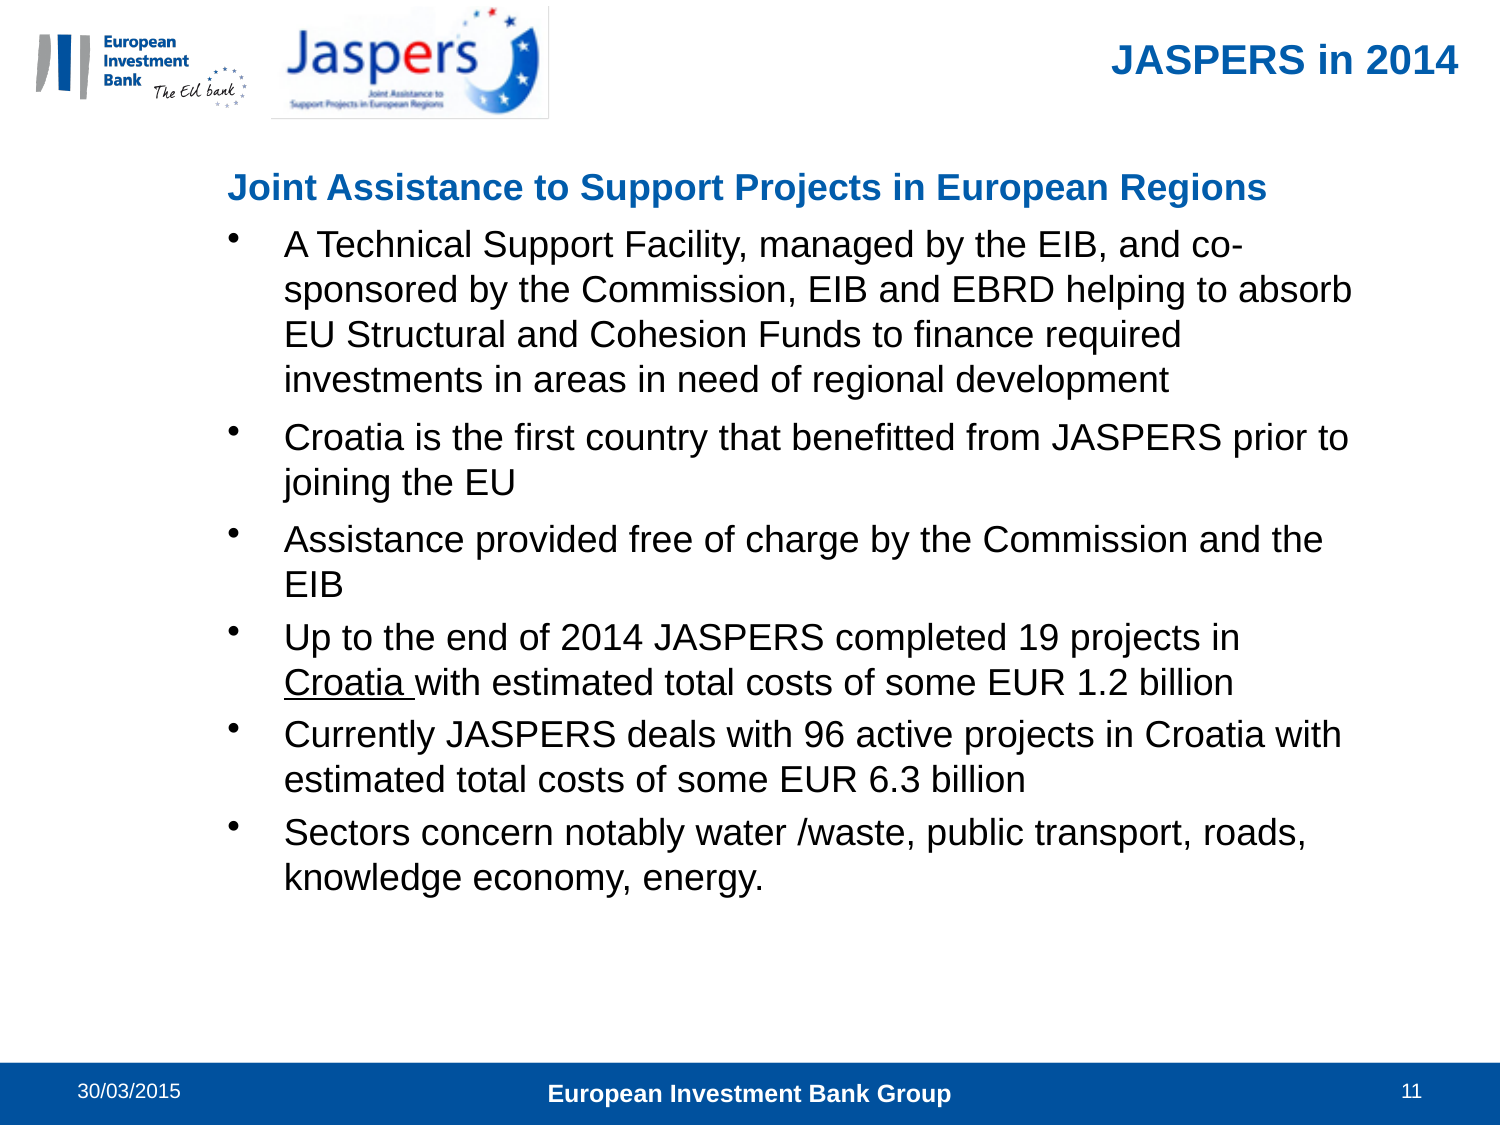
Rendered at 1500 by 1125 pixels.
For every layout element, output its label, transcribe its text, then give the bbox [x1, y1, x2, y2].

picture [0, 0, 1500, 1125]
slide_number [62, 1070, 225, 1125]
footer European Investment Bank Group [230, 1070, 1270, 1125]
slide_number 11 [1275, 1070, 1438, 1125]
title JASPERS in 2014 [553, 7, 1459, 108]
list Joint Assistance to Support Projects in European Regions A Technical Support Facility, managed by the EIB, and co-sponsored by the Commission, EIB and EBRD helping to absorb EU Structural and Cohesion Funds to finance required investments in areas in need of regional development Croatia is the first country that benefitted from JASPERS prior to joining the EU Assistance provided free of charge by the Commission and the EIB Up to the end of 2014 JASPERS completed 19 projects in Croatia with estimated total costs of some EUR 1.2 billion Currently JASPERS deals with 96 active projects in Croatia with estimated total costs of some EUR 6.3 billion Sectors concern notably water /waste, public transport, roads, knowledge economy, energy. [212, 155, 1371, 924]
